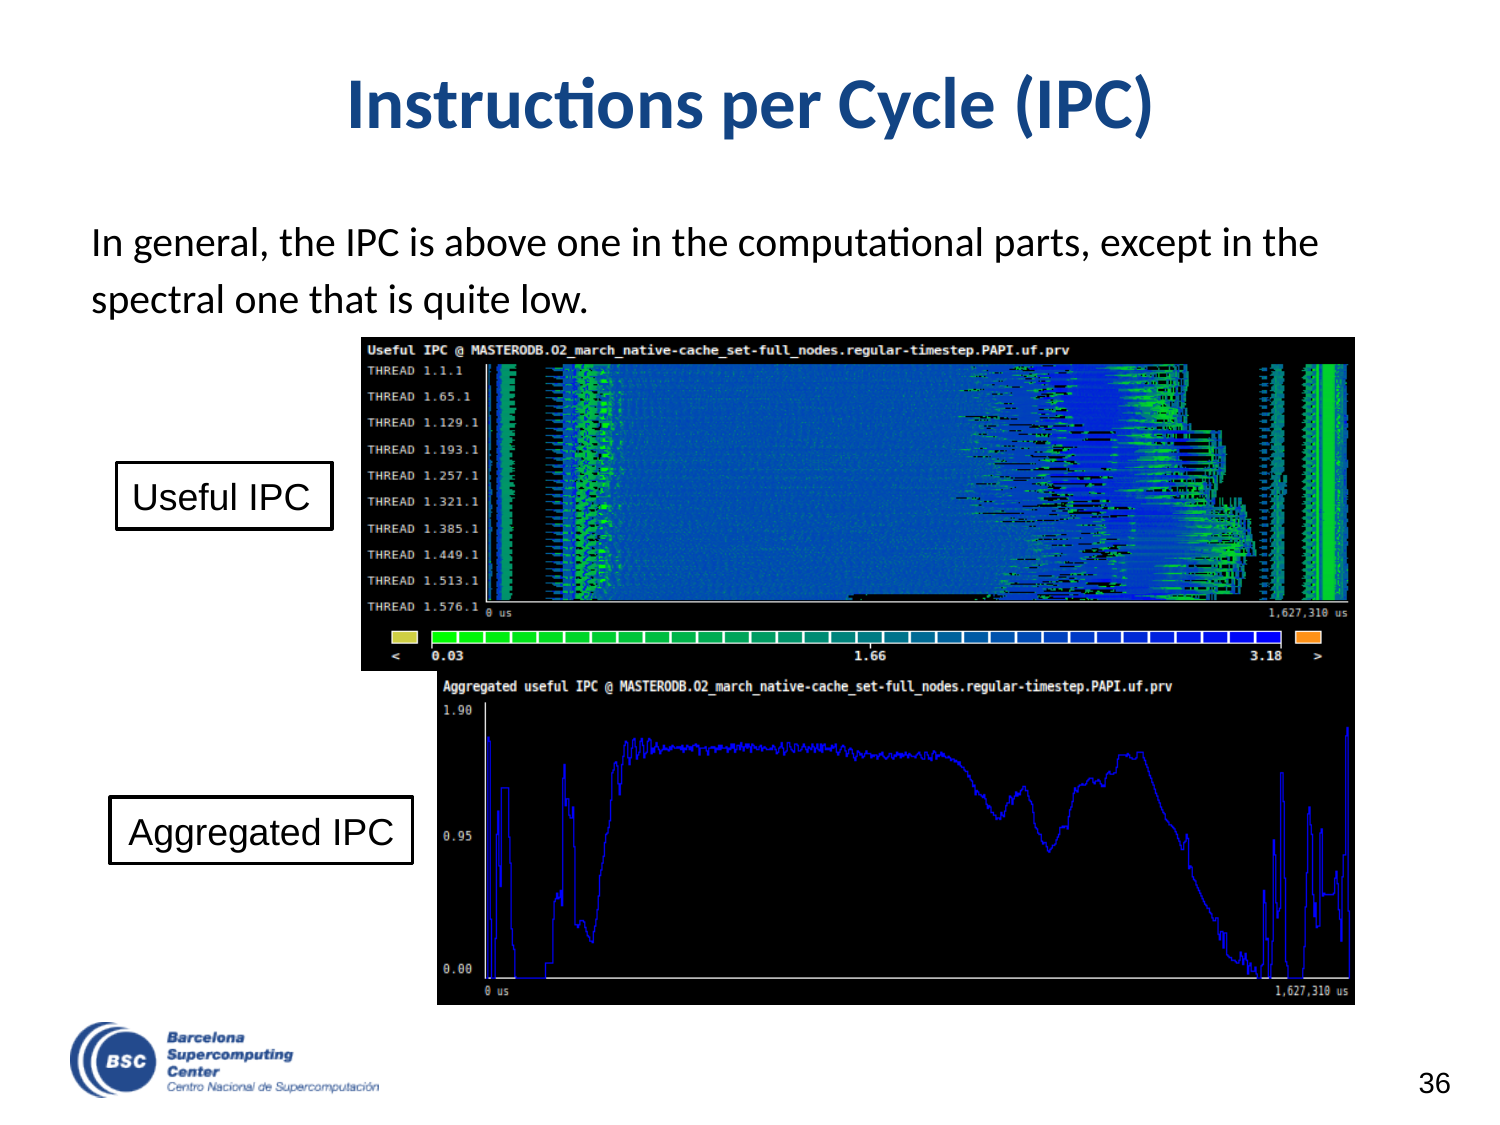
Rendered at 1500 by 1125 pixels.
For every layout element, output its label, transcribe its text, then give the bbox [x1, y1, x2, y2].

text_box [360, 336, 1356, 1006]
slide_number ‹#› [1403, 1038, 1494, 1125]
text_box Aggregated IPC [110, 797, 355, 864]
list In general, the IPC is above one in the computational parts, except in the spectral one that is quite low. [76, 199, 1427, 316]
picture [70, 1022, 379, 1098]
text_box Useful IPC [116, 462, 333, 529]
title Instructions per Cycle (IPC) [76, 35, 1427, 174]
